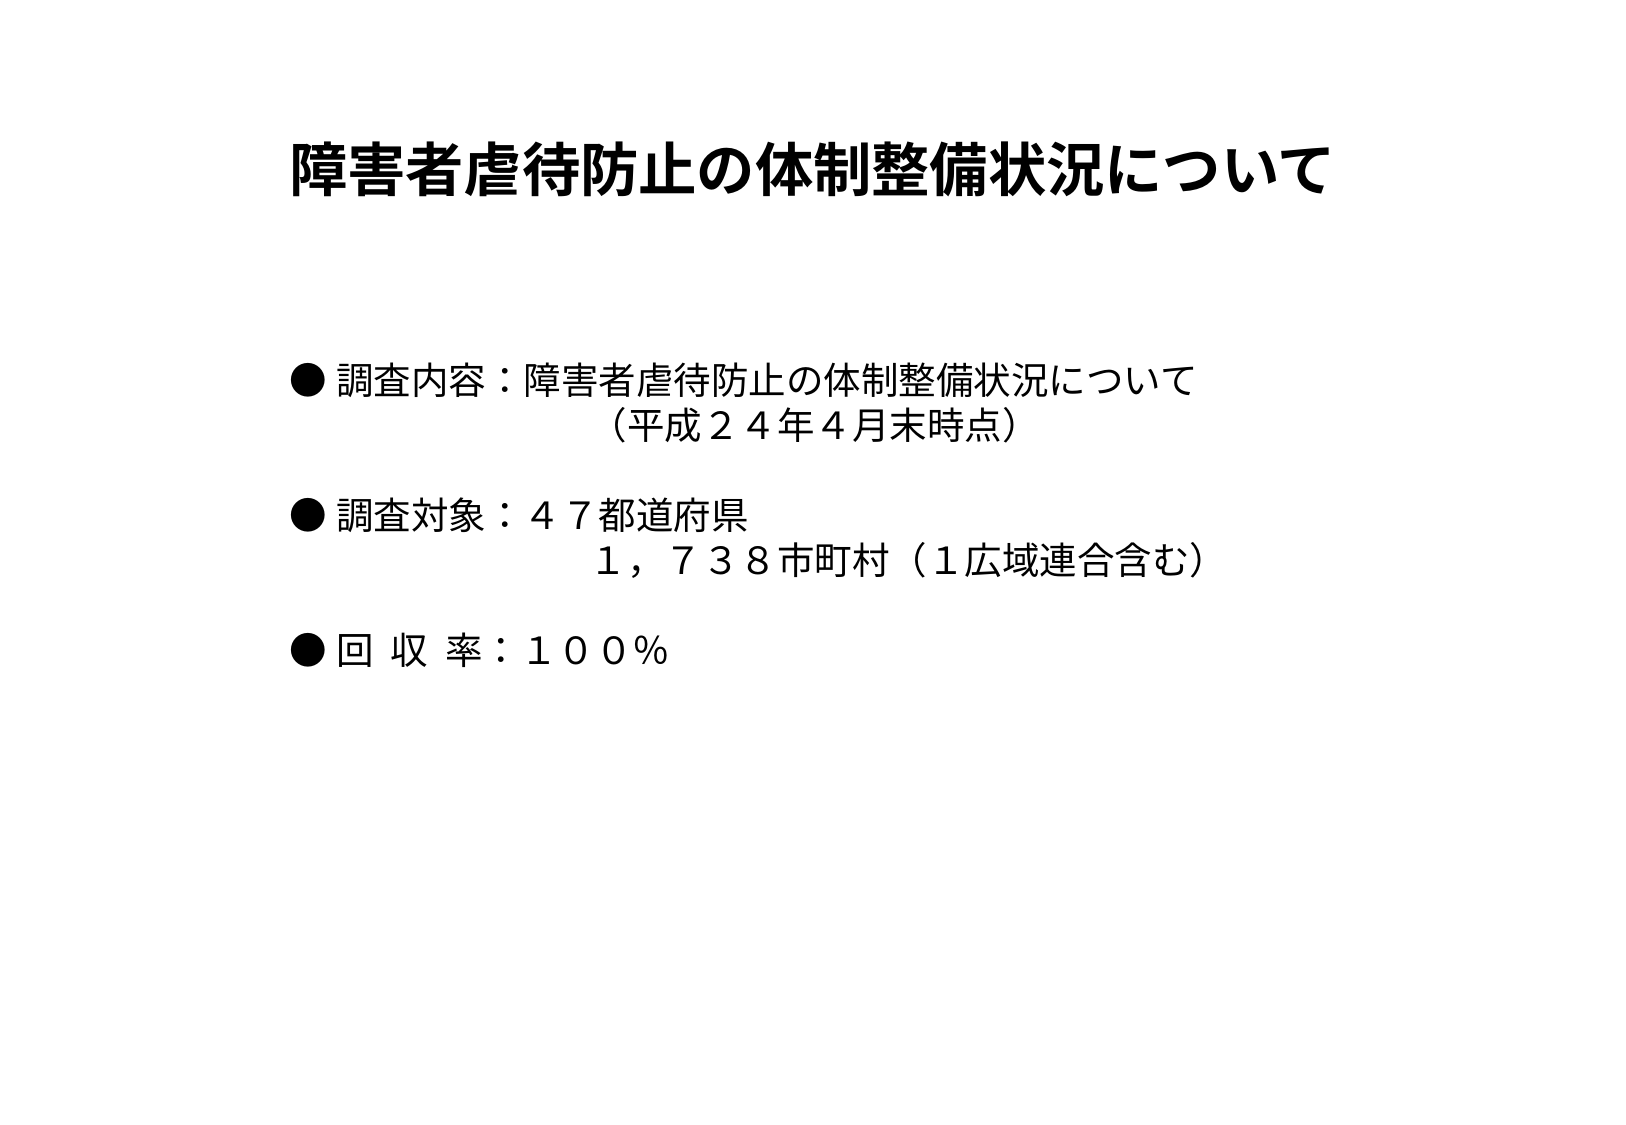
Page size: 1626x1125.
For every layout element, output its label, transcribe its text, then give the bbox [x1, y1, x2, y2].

text_box ●調査内容：障害者虐待防止の体制整備状況について （平成２４年４月末時点） ●調査対象：４７都道府県 １，７３８市町村（１広域連合含む） ●回 収 率：１００％ [274, 349, 1350, 725]
text_box 障害者虐待防止の体制整備状況について [47, 125, 1578, 211]
